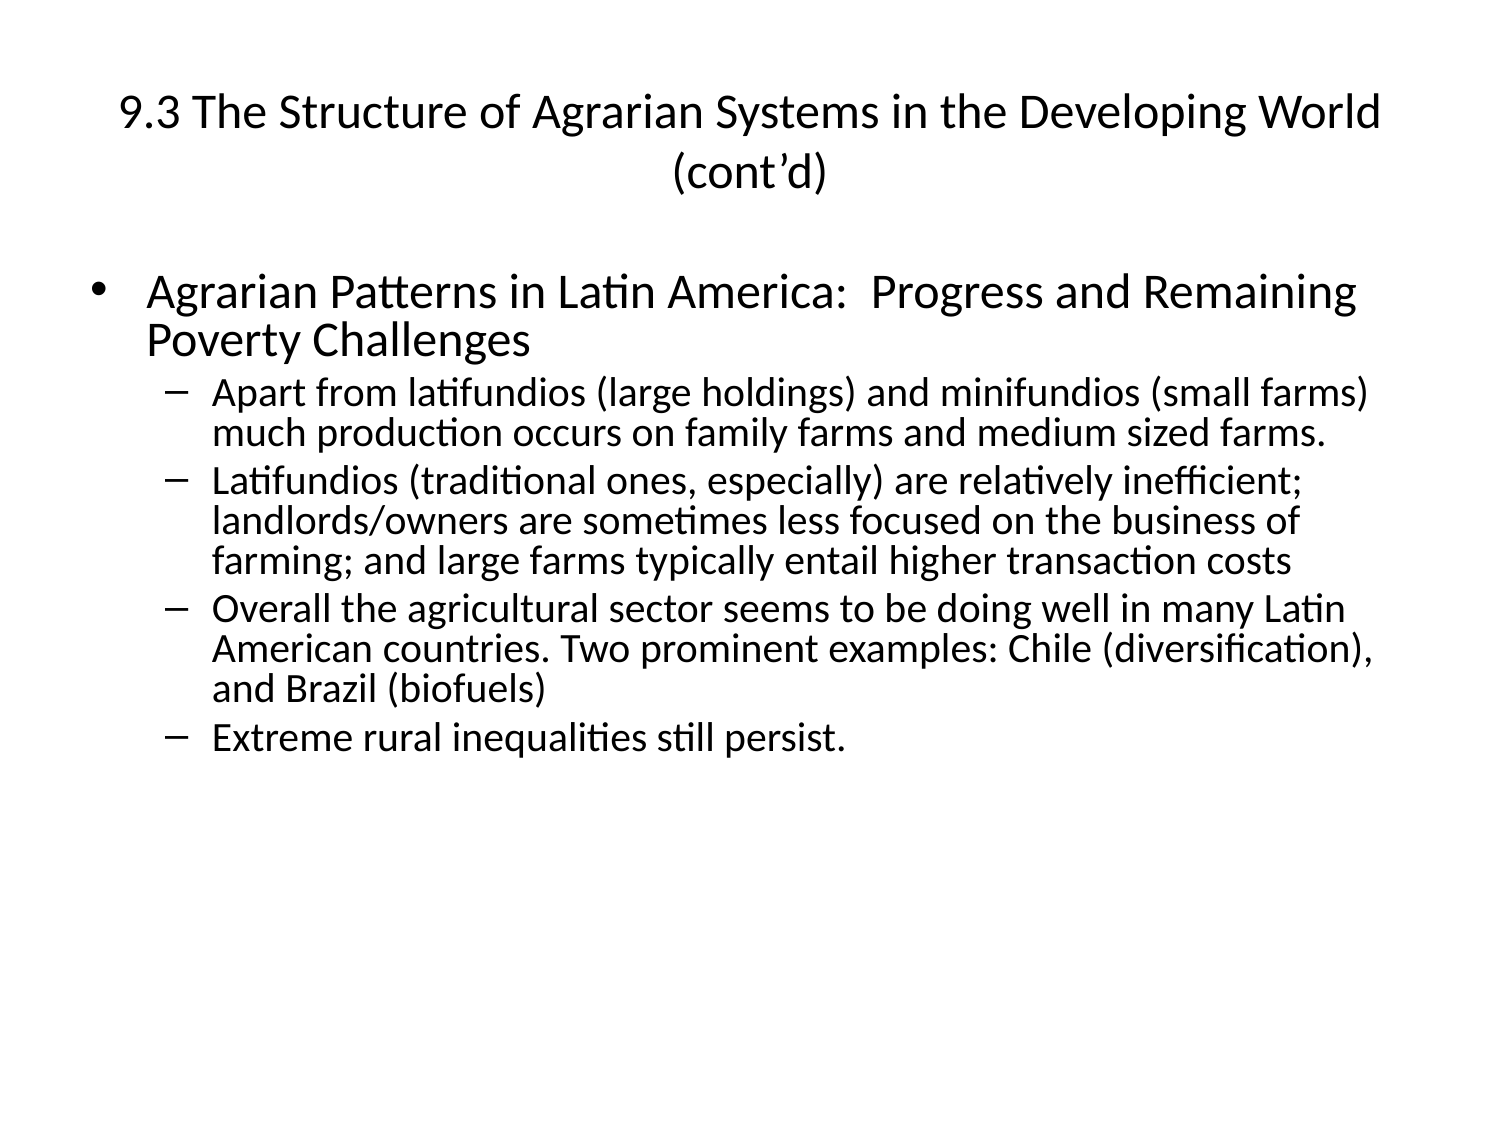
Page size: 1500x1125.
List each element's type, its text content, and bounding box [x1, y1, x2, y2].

list Agrarian Patterns in Latin America: Progress and Remaining Poverty Challenges Apart from latifundios (large holdings) and minifundios (small farms) much production occurs on family farms and medium sized farms. Latifundios (traditional ones, especially) are relatively inefficient; landlords/owners are sometimes less focused on the business of farming; and large farms typically entail higher transaction costs Overall the agricultural sector seems to be doing well in many Latin American countries. Two prominent examples: Chile (diversification), and Brazil (biofuels) Extreme rural inequalities still persist. [75, 262, 1425, 1005]
title 9.3 The Structure of Agrarian Systems in the Developing World (cont’d) [75, 45, 1425, 233]
